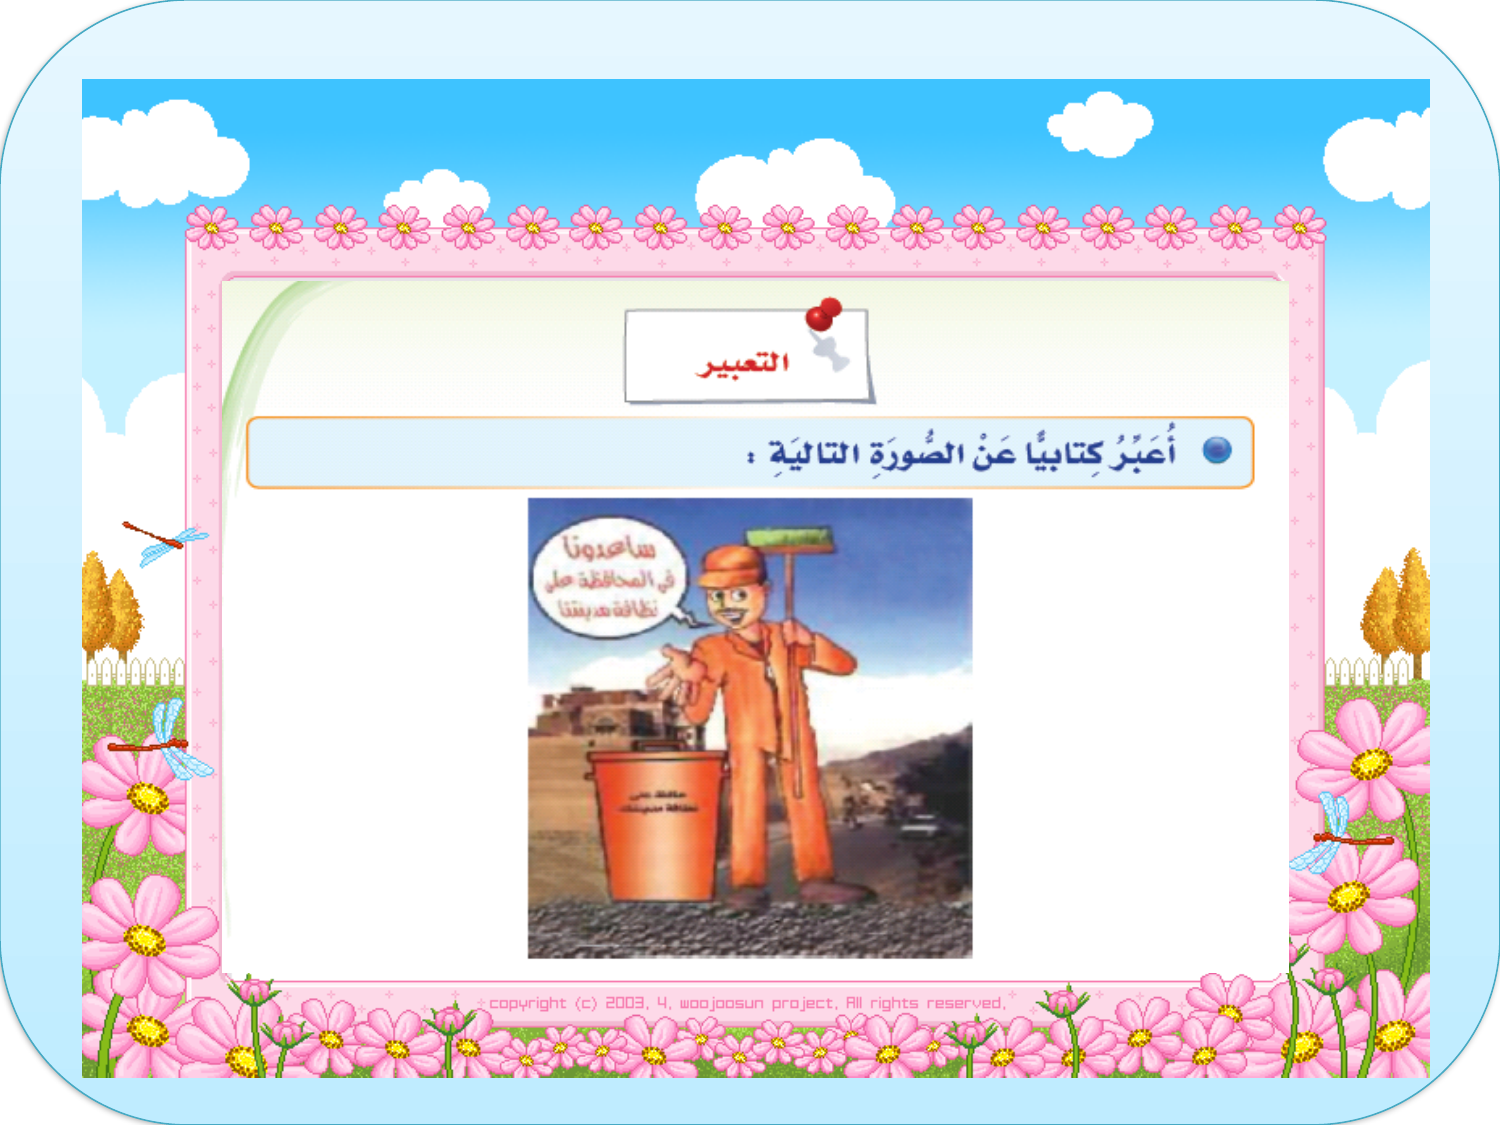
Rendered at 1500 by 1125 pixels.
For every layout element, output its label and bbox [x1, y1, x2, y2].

picture [81, 79, 1430, 1079]
text_box [0, 0, 1500, 1125]
